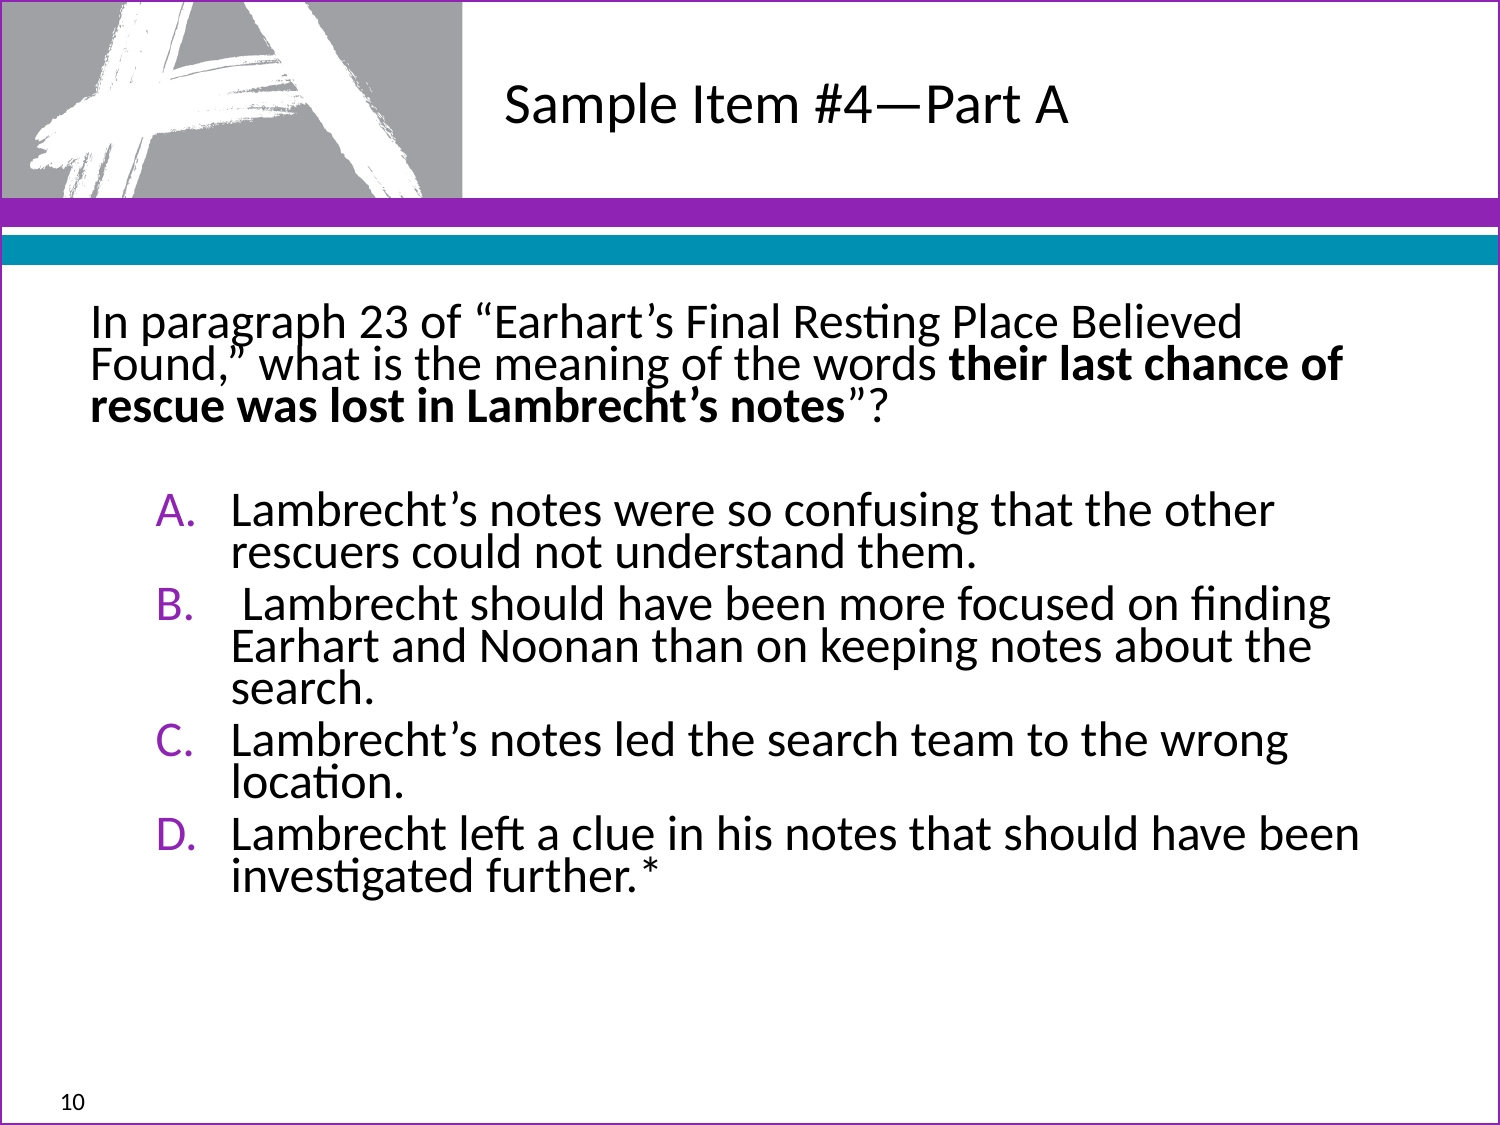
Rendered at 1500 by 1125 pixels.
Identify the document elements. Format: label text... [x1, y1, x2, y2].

picture [2, 2, 462, 198]
list In paragraph 23 of “Earhart’s Final Resting Place Believed Found,” what is the meaning of the words their last chance of rescue was lost in Lambrecht’s notes”? Lambrecht’s notes were so confusing that the other rescuers could not understand them. Lambrecht should have been more focused on finding Earhart and Noonan than on keeping notes about the search. Lambrecht’s notes led the search team to the wrong location. Lambrecht left a clue in his notes that should have been investigated further.* [75, 262, 1425, 1075]
slide_number 10 [0, 1077, 100, 1125]
title Sample Item #4—Part A [462, 0, 1500, 200]
